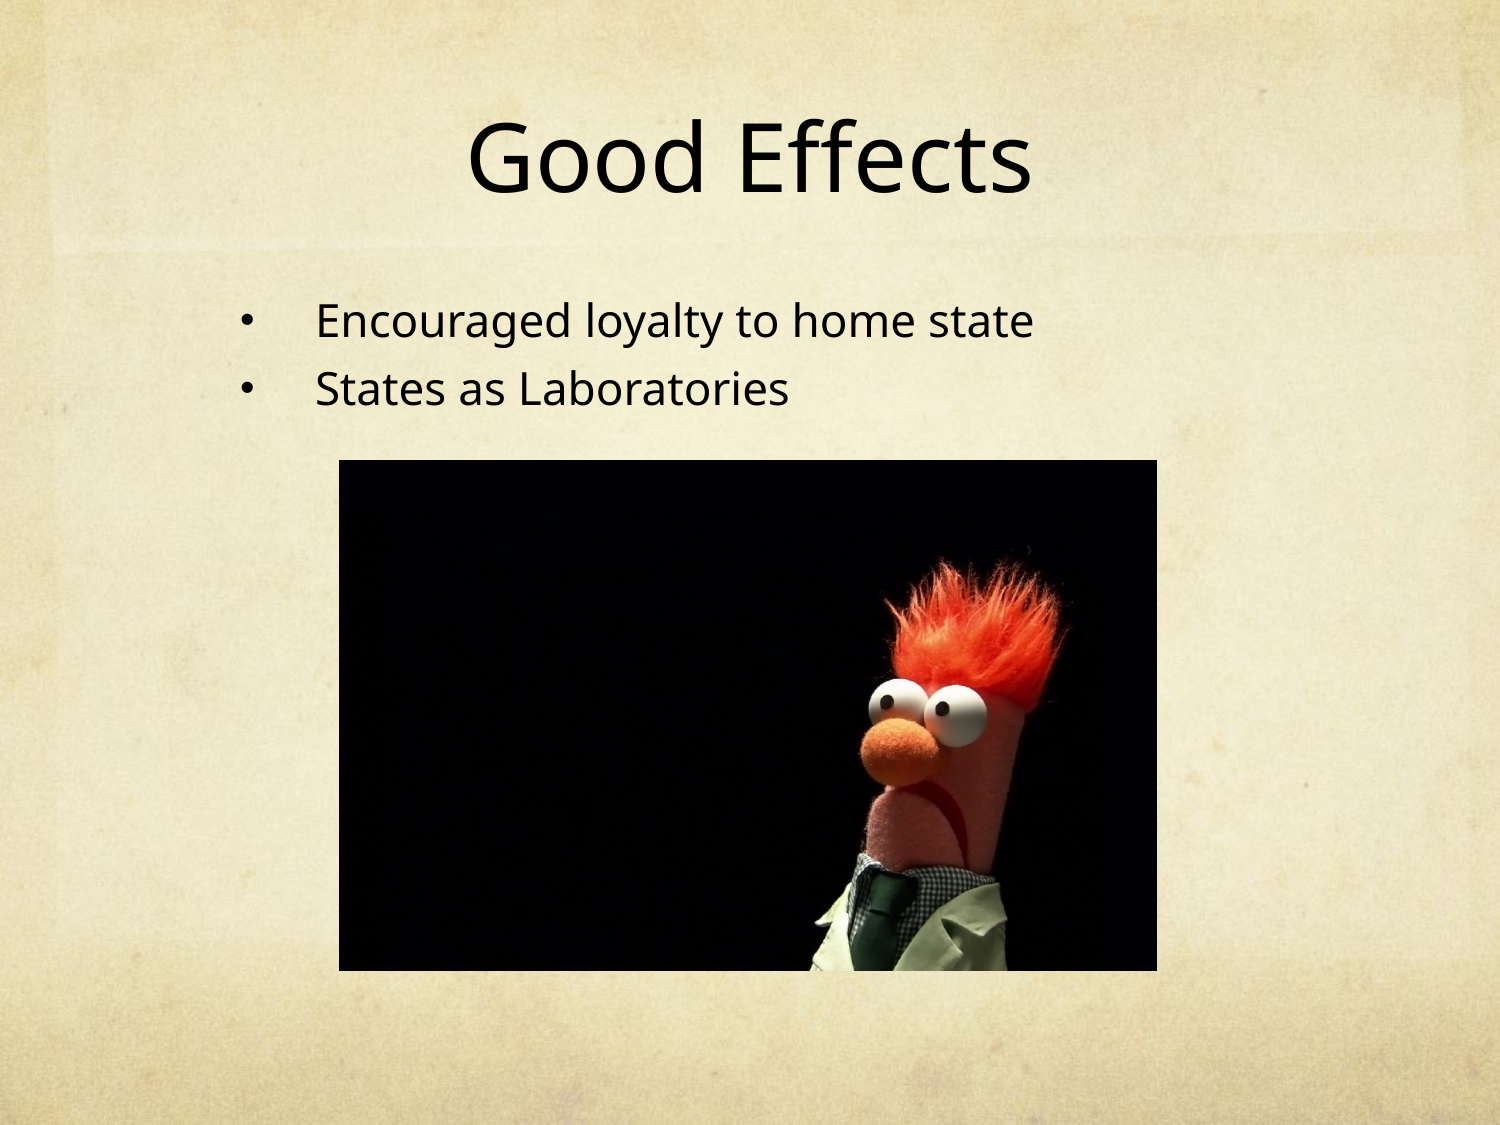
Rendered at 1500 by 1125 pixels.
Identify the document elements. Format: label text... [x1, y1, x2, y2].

title Good Effects [150, 82, 1350, 225]
list Encouraged loyalty to home state States as Laboratories [150, 284, 1350, 950]
picture [0, 0, 1500, 1125]
